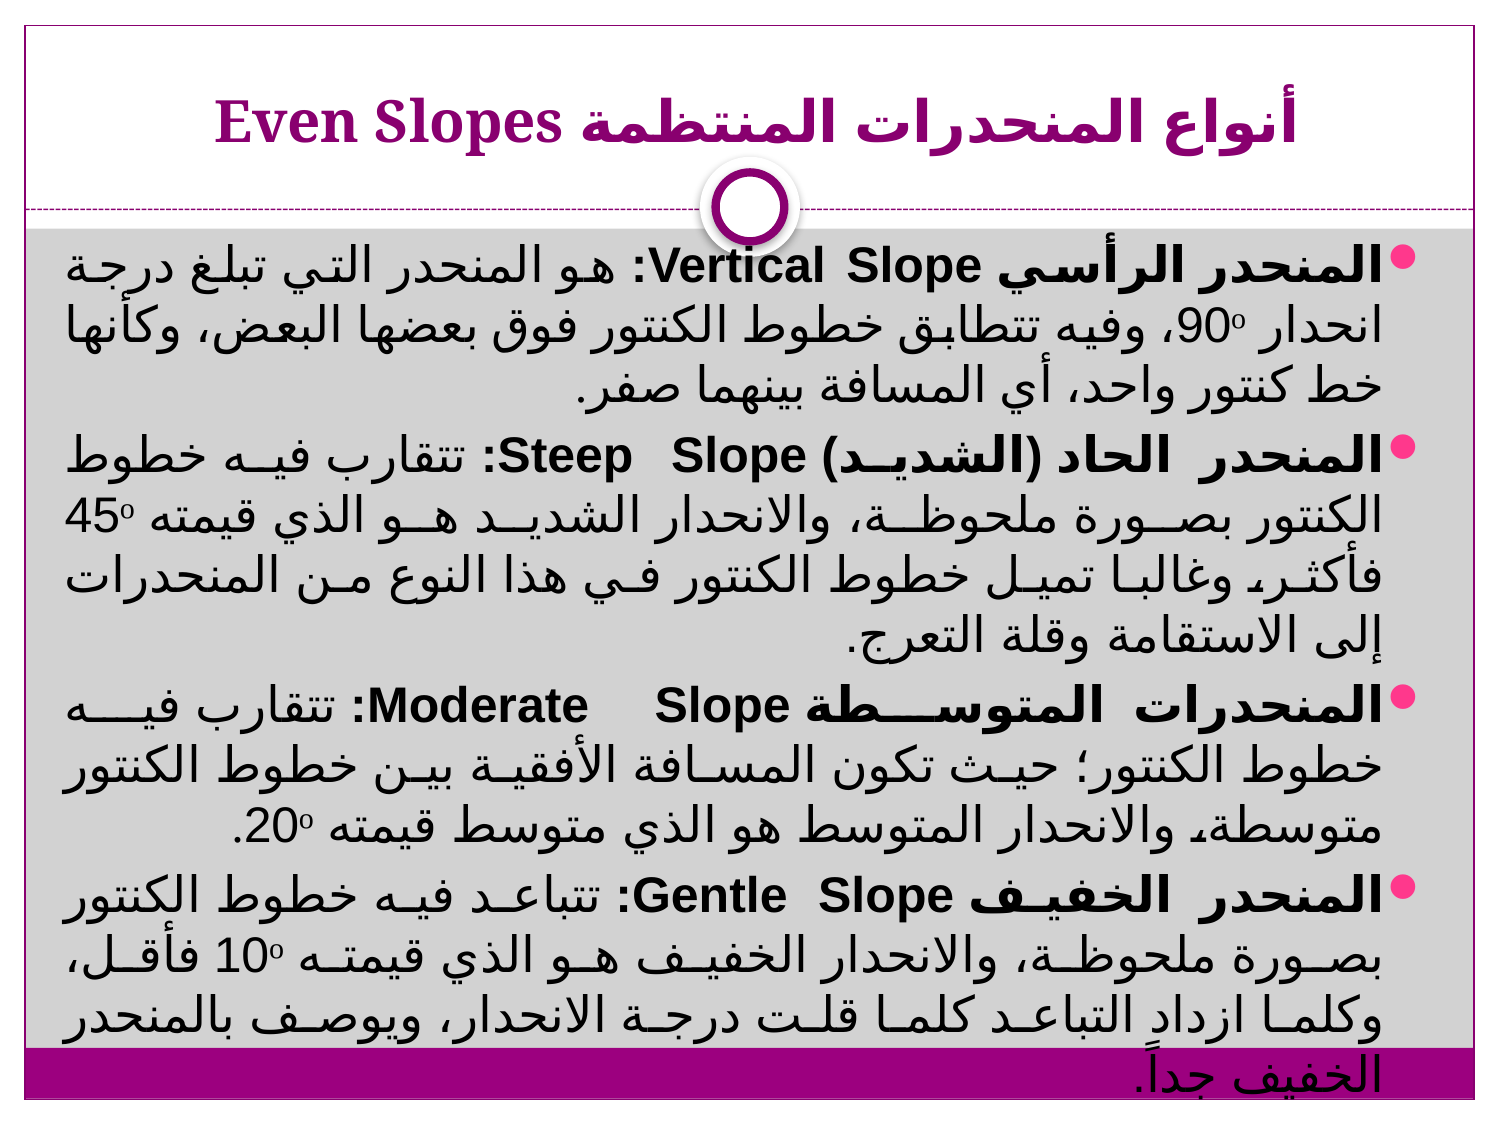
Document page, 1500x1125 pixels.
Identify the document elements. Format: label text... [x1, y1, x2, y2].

title أنواع المنحدرات المنتظمة Even Slopes [49, 37, 1450, 162]
list المنحدر الرأسي Vertical Slope: هو المنحدر التي تبلغ درجة انحدار 90ᵒ، وفيه تتطابق خطوط الكنتور فوق بعضها البعض، وكأنها خط كنتور واحد، أي المسافة بينهما صفر. المنحدر الحاد (الشديد) Steep Slope: تتقارب فيه خطوط الكنتور بصورة ملحوظة، والانحدار الشديد هو الذي قيمته 45ᵒ فأكثر، وغالبا تميل خطوط الكنتور في هذا النوع من المنحدرات إلى الاستقامة وقلة التعرج. المنحدرات المتوسطة Moderate Slope: تتقارب فيه خطوط الكنتور؛ حيث تكون المسافة الأفقية بين خطوط الكنتور متوسطة، والانحدار المتوسط هو الذي متوسط قيمته 20ᵒ. المنحدر الخفيف Gentle Slope: تتباعد فيه خطوط الكنتور بصورة ملحوظة، والانحدار الخفيف هو الذي قيمته 10ᵒ فأقل، وكلما ازداد التباعد كلما قلت درجة الانحدار، ويوصف بالمنحدر الخفيف جداً. [49, 224, 1445, 1050]
